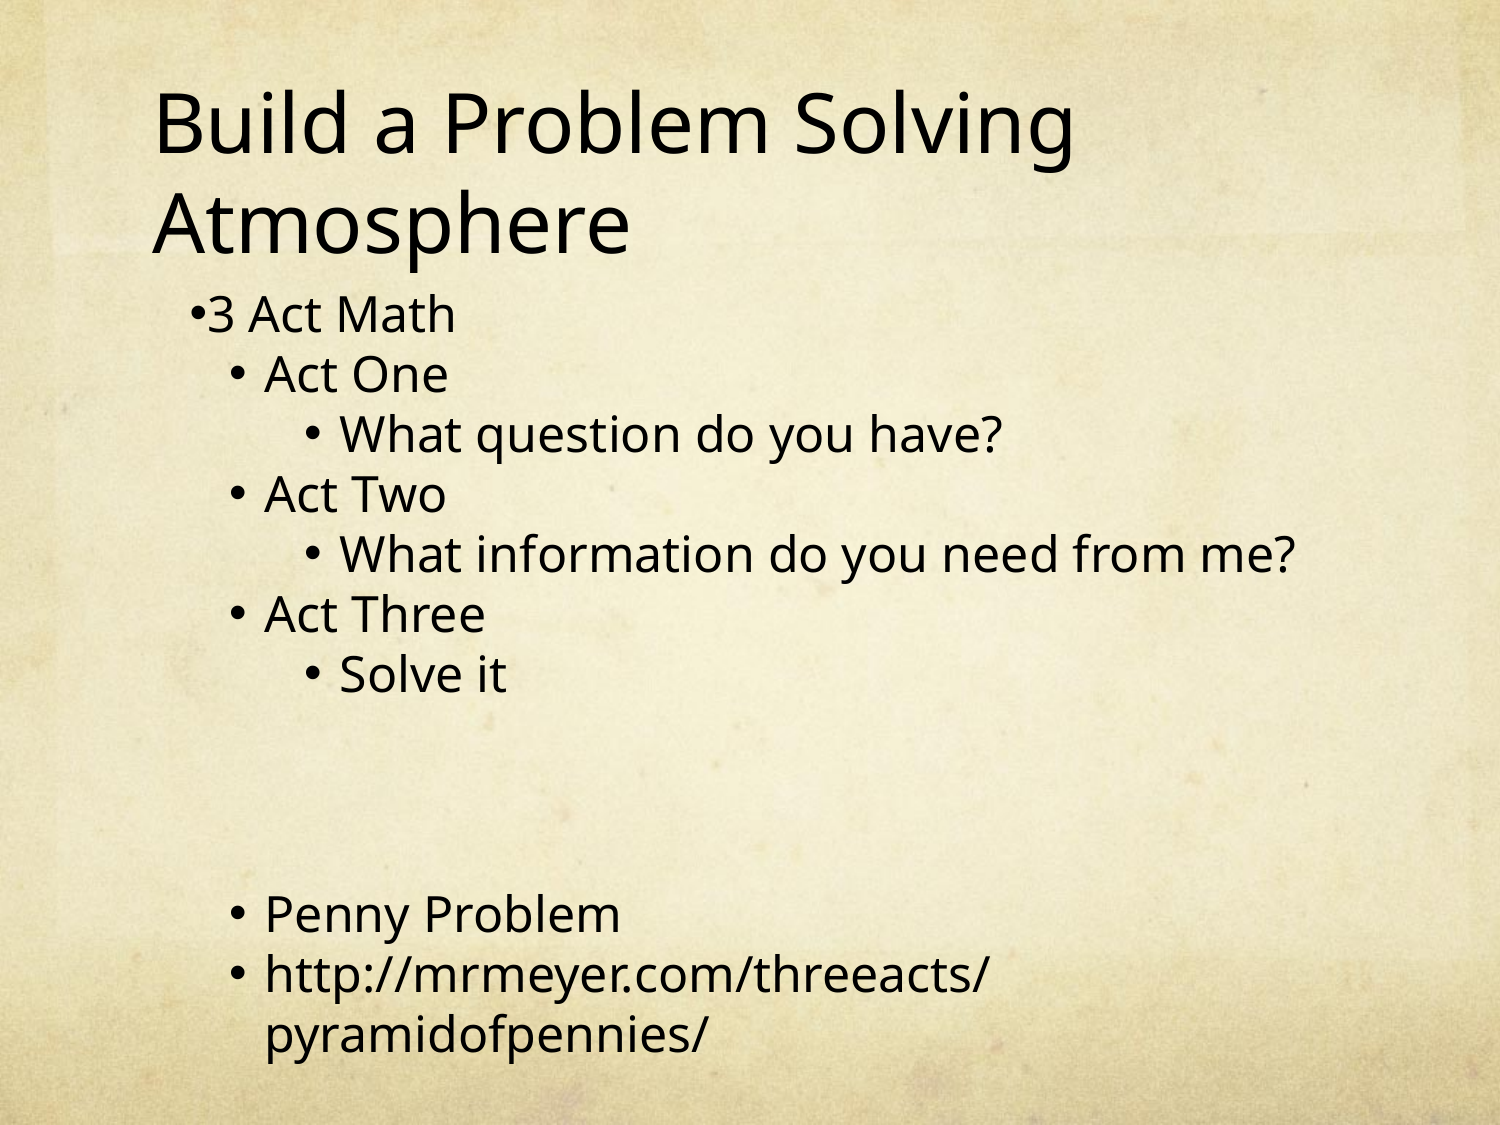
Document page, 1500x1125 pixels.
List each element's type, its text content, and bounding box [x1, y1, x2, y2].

picture [0, 0, 1500, 1125]
text_box Build a Problem Solving Atmosphere [137, 62, 1500, 378]
text_box 3 Act Math Act One What question do you have? Act Two What information do you need from me? Act Three Solve it Penny Problem http://mrmeyer.com/threeacts/pyramidofpennies/ [174, 378, 1363, 1070]
